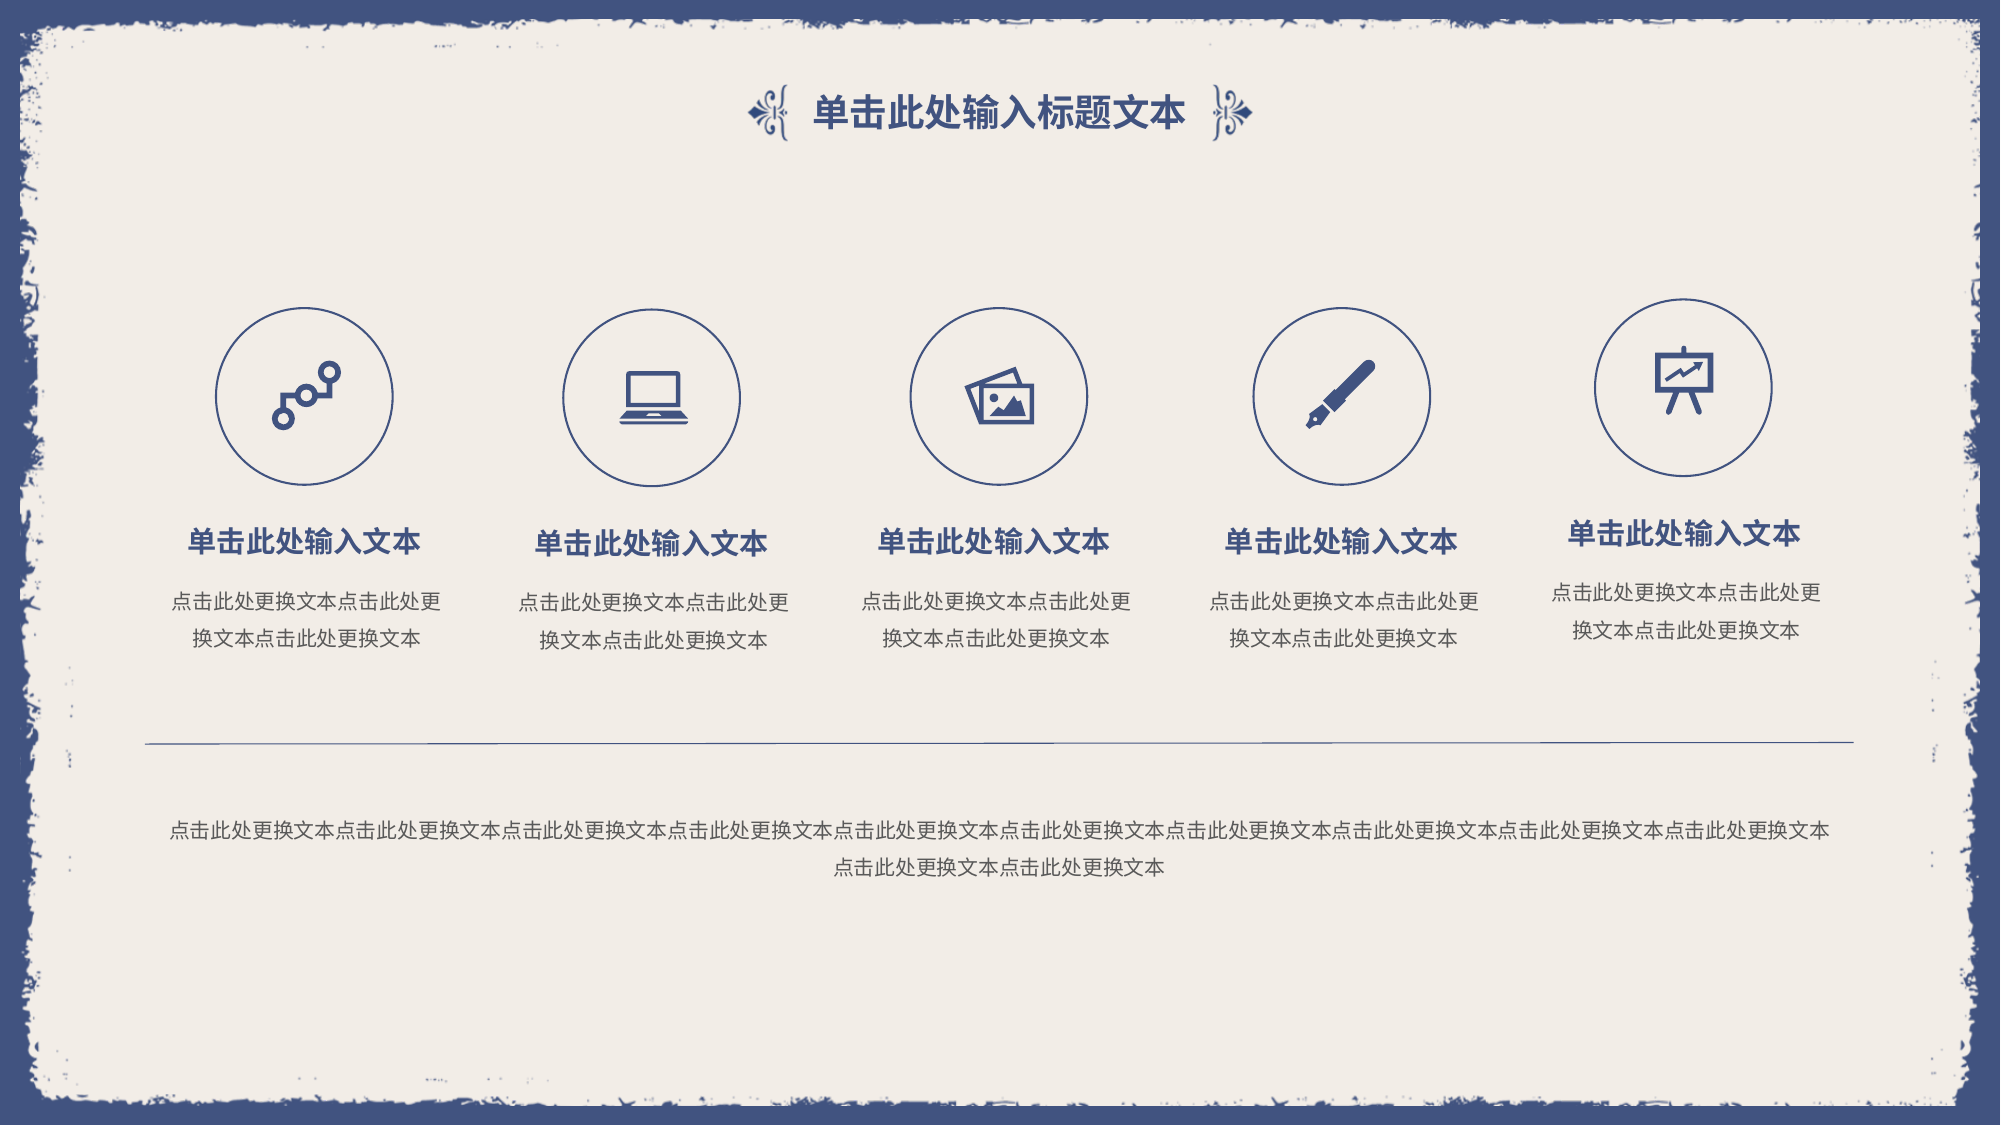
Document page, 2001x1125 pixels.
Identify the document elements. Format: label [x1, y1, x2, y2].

picture [1204, 93, 1262, 134]
text_box [1253, 308, 1431, 485]
text_box [910, 308, 1088, 485]
text_box [0, 6, 2000, 1119]
text_box [1594, 299, 1772, 477]
picture [738, 93, 796, 134]
text_box [215, 308, 393, 485]
text_box [563, 309, 740, 487]
